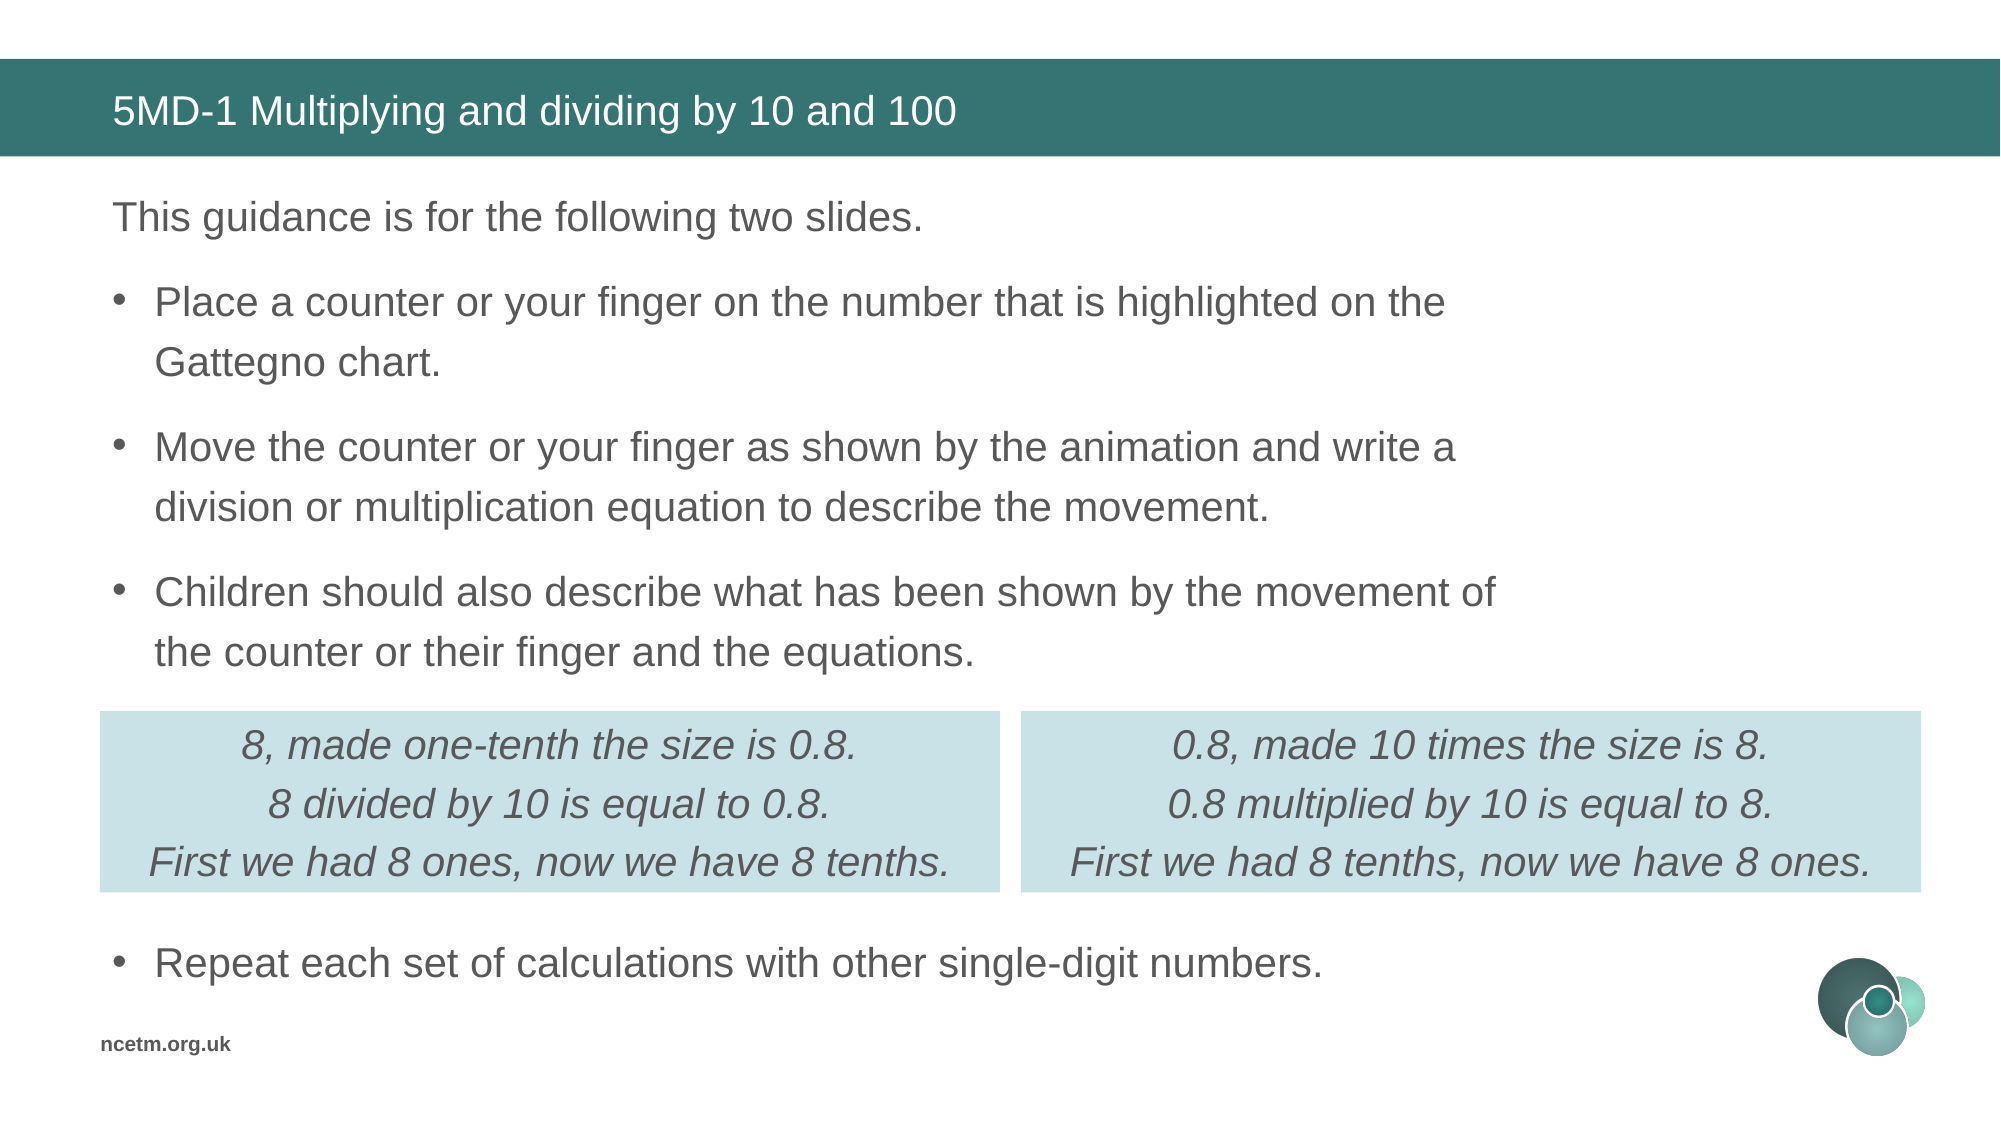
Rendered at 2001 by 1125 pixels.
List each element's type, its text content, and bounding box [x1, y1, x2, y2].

text_box This guidance is for the following two slides. Place a counter or your finger on the number that is highlighted on the Gattegno chart. Move the counter or your finger as shown by the animation and write a division or multiplication equation to describe the movement. Children should also describe what has been shown by the movement of the counter or their finger and the equations. Repeat each set of calculations with other single-digit numbers. [97, 172, 1573, 779]
text_box 0.8, made 10 times the size is 8. 0.8 multiplied by 10 is equal to 8. First we had 8 tenths, now we have 8 ones. [1021, 711, 1922, 893]
text_box 8, made one-tenth the size is 0.8. 8 divided by 10 is equal to 0.8. First we had 8 ones, now we have 8 tenths. [99, 711, 1000, 893]
title 5MD-1 Multiplying and dividing by 10 and 100 [97, 76, 1945, 147]
picture [1818, 958, 1925, 1056]
